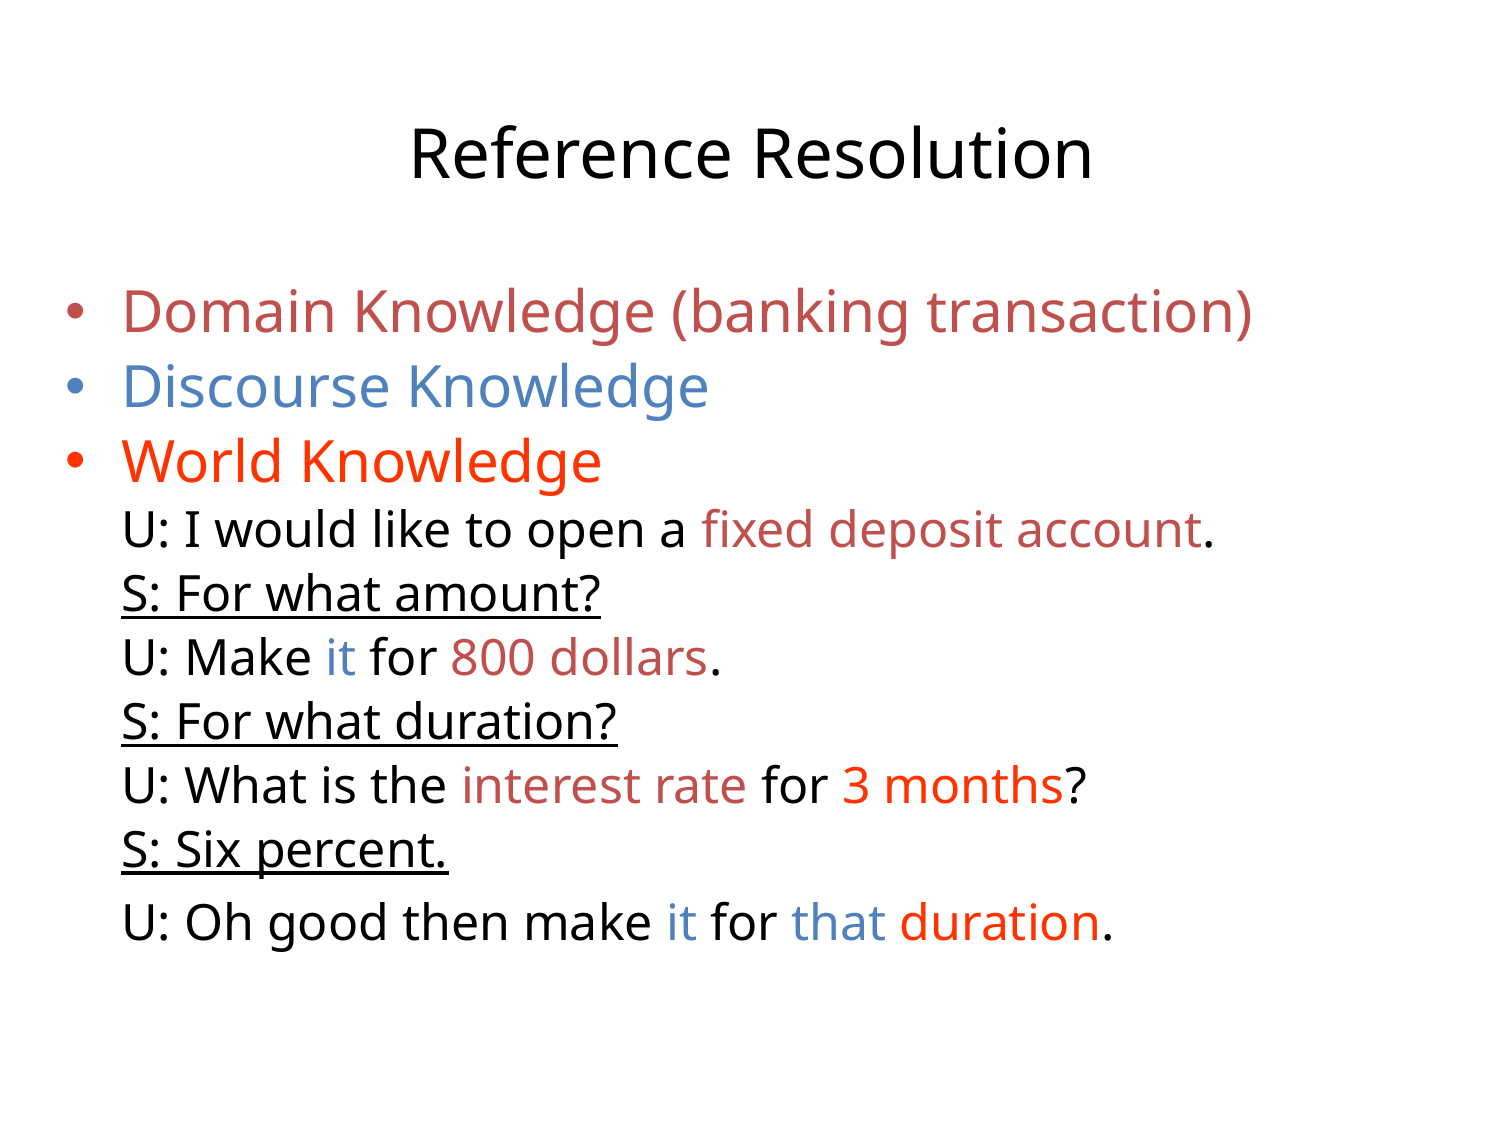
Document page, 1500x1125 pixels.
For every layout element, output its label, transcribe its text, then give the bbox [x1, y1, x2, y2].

title Reference Resolution [37, 101, 1468, 200]
list Domain Knowledge (banking transaction) Discourse Knowledge World Knowledge U: I would like to open a fixed deposit account. S: For what amount? U: Make it for 800 dollars. S: For what duration? U: What is the interest rate for 3 months? S: Six percent. U: Oh good then make it for that duration. [50, 275, 1457, 1063]
